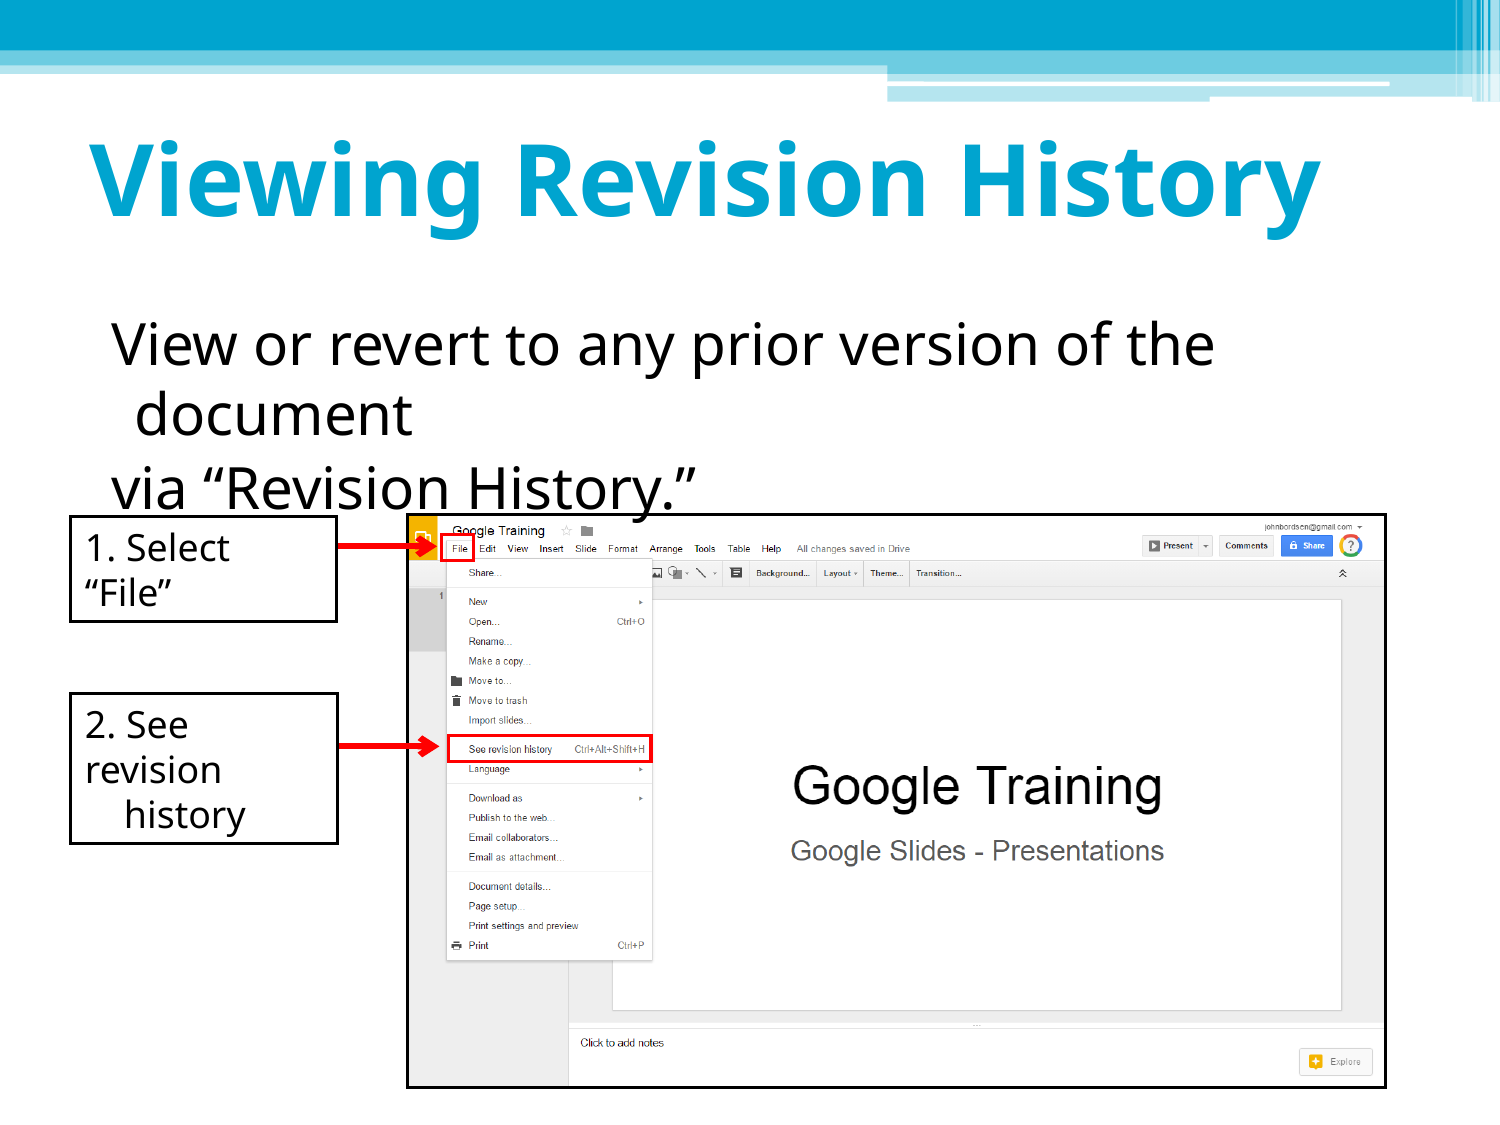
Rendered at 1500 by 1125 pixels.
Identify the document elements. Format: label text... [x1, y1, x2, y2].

text_box 1. Select “File” [70, 516, 337, 622]
picture [408, 515, 1384, 1087]
text_box 2. See revision history [70, 693, 338, 844]
title Viewing Revision History [75, 90, 1418, 263]
list View or revert to any prior version of the document via “Revision History.” [75, 299, 1500, 925]
